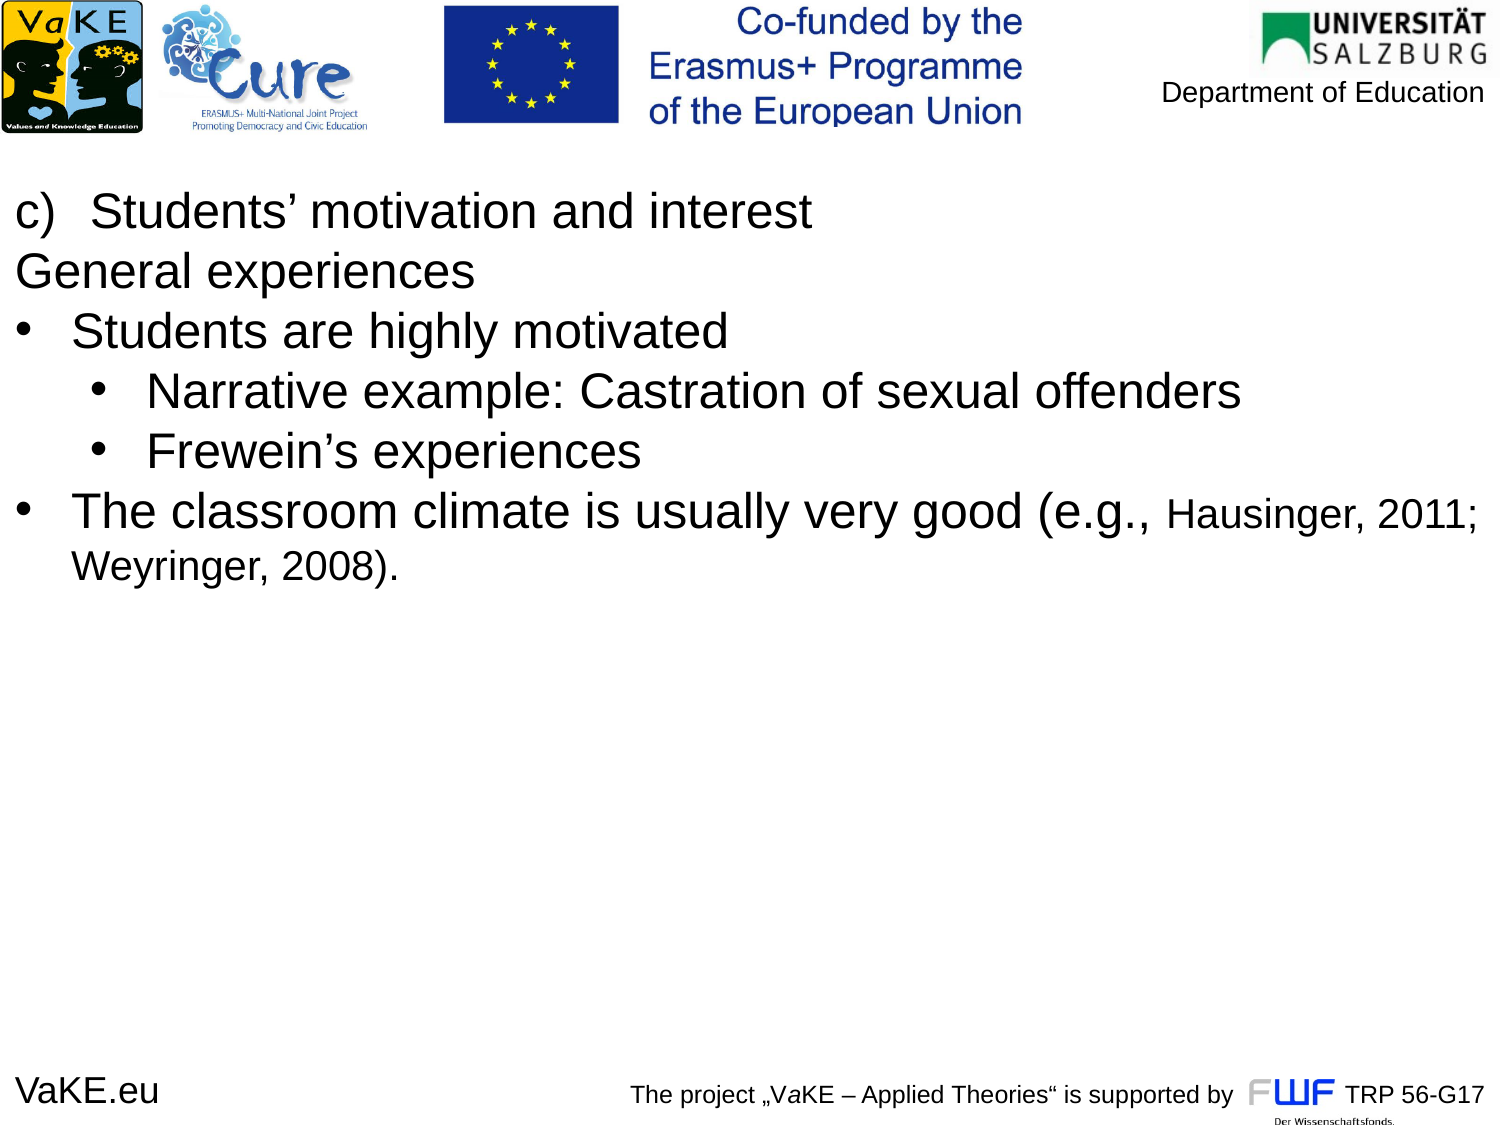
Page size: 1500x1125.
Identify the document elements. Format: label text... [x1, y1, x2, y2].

text_box Students’ motivation and interest General experiences Students are highly motivated Narrative example: Castration of sexual offenders Frewein’s experiences The classroom climate is usually very good (e.g., Hausinger, 2011; Weyringer, 2008). [0, 171, 1500, 716]
picture [1249, 0, 1500, 78]
picture [1249, 1079, 1394, 1125]
picture [0, 0, 145, 135]
